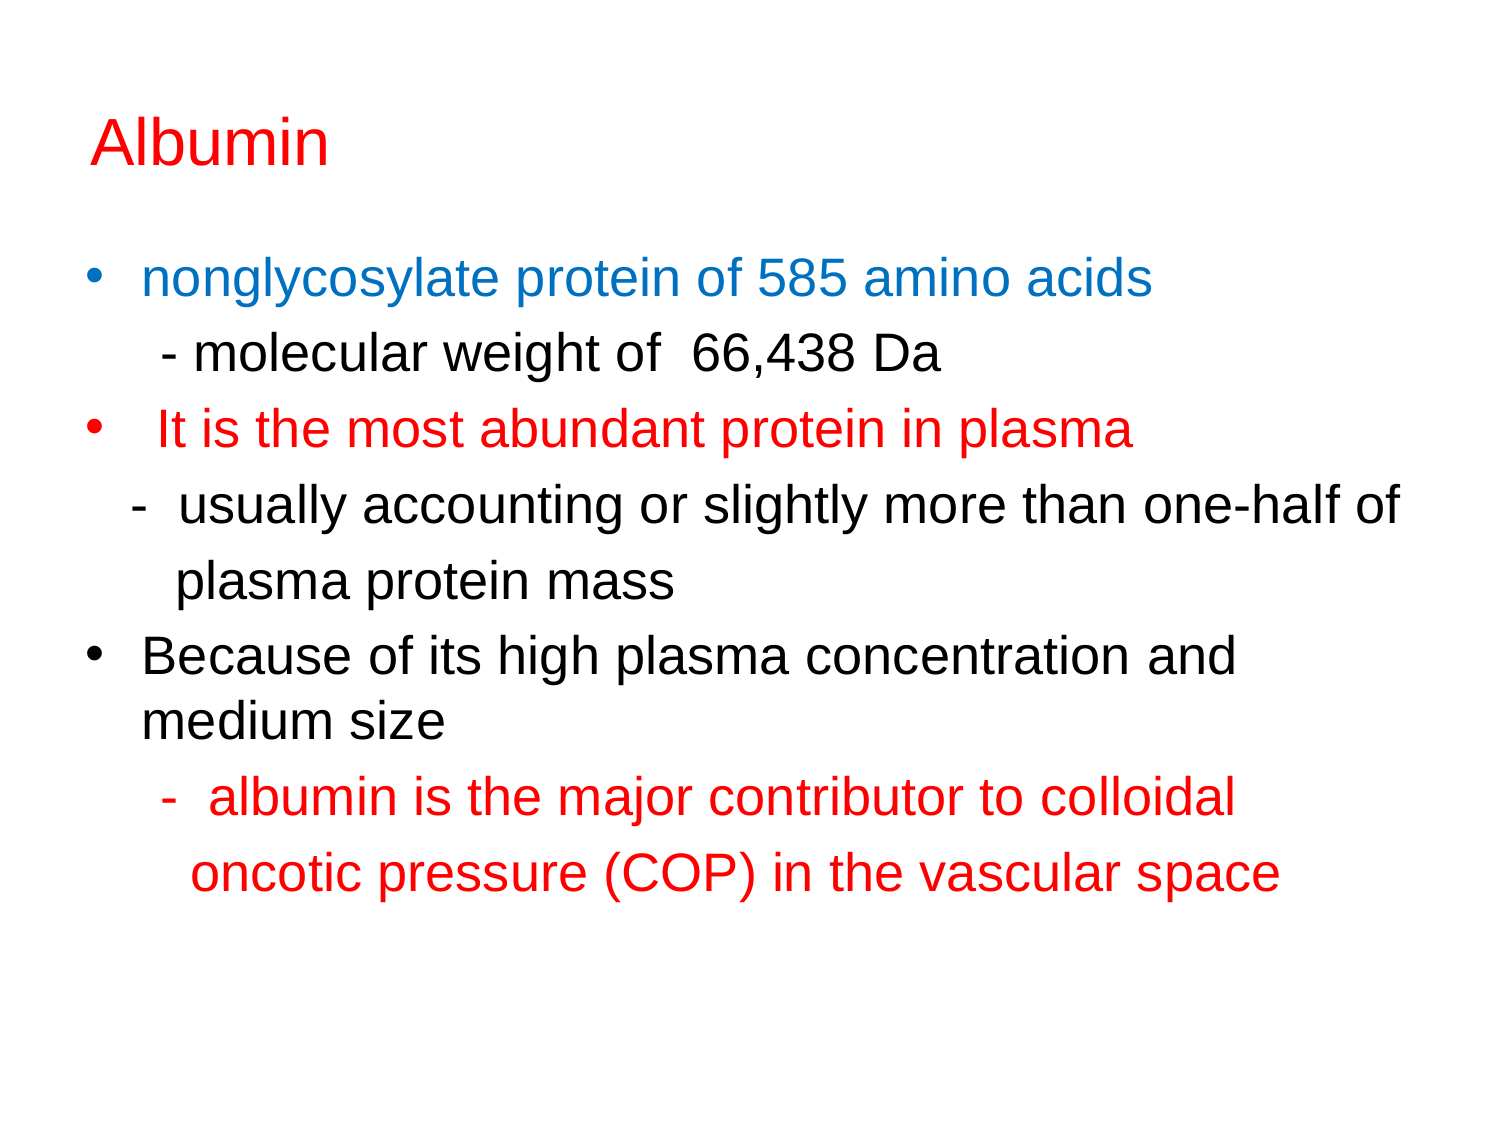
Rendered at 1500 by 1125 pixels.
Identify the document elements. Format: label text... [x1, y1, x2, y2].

title Albumin [75, 45, 1425, 233]
list nonglycosylate protein of 585 amino acids - molecular weight of 66,438 Da It is the most abundant protein in plasma - usually accounting or slightly more than one-half of plasma protein mass Because of its high plasma concentration and medium size - albumin is the major contributor to colloidal oncotic pressure (COP) in the vascular space [70, 234, 1421, 977]
